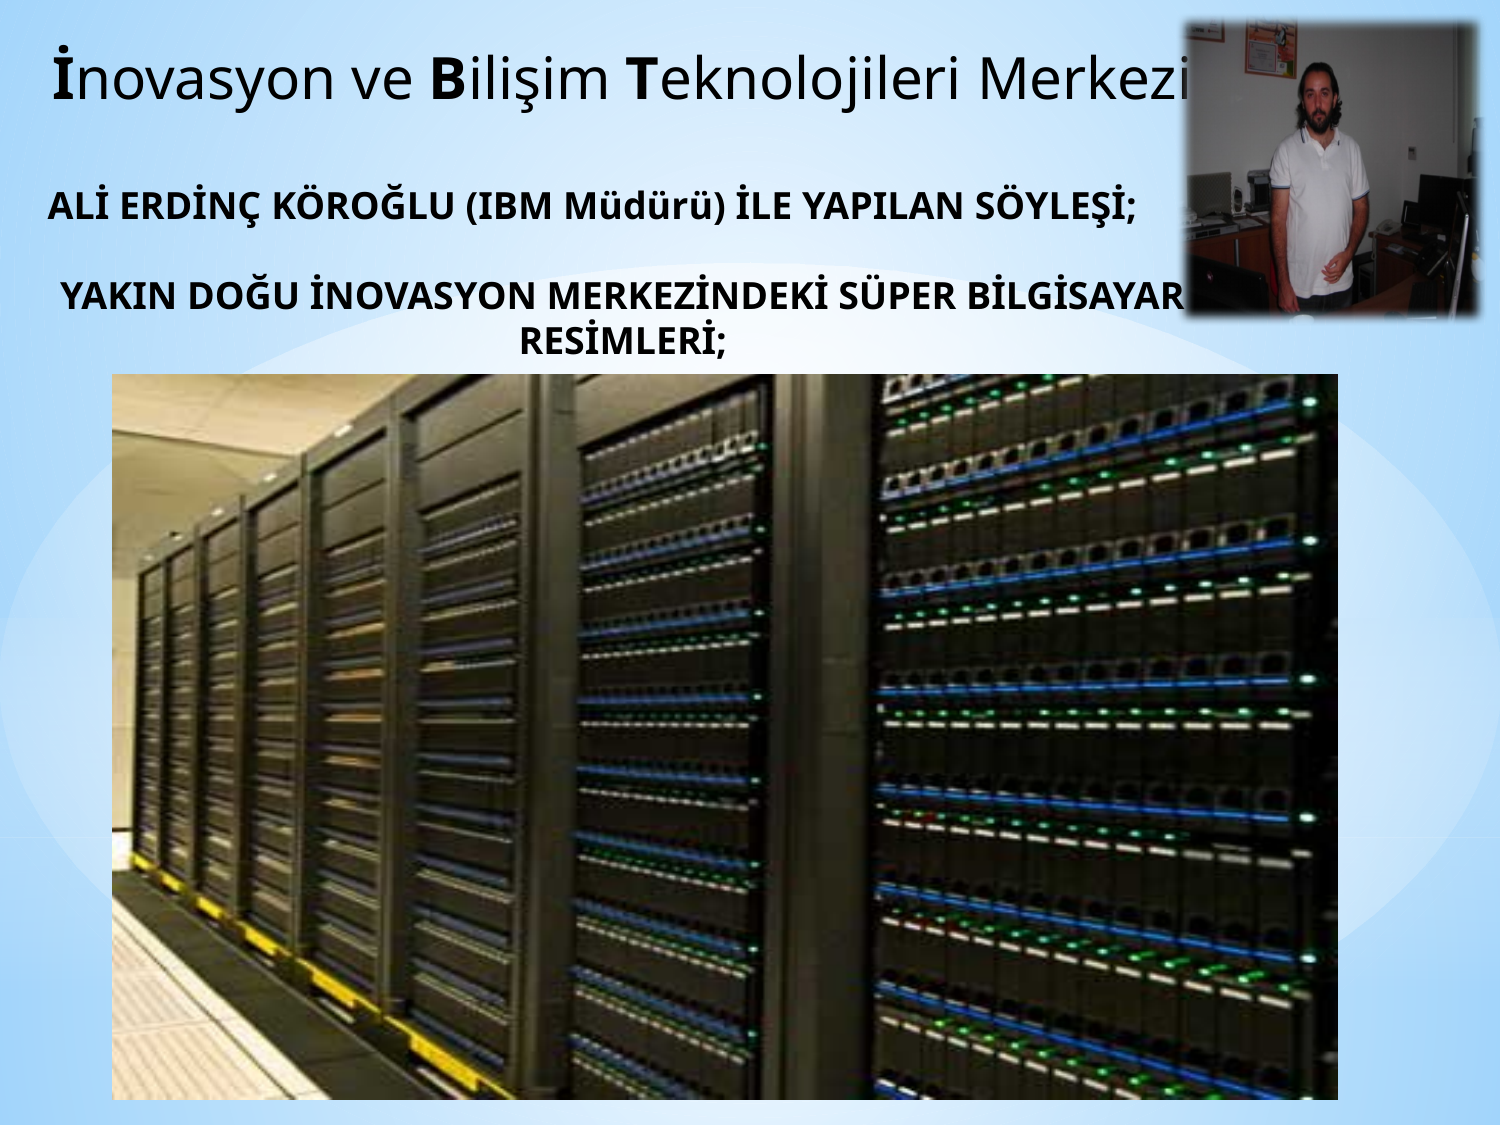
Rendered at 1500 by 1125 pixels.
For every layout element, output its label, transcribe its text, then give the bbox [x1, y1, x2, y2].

picture [1174, 12, 1488, 327]
text_box İnovasyon ve Bilişim Teknolojileri Merkezi [37, 34, 1168, 120]
picture [112, 374, 1338, 1101]
text_box ALİ ERDİNÇ KÖROĞLU (IBM Müdürü) İLE YAPILAN SÖYLEŞİ; YAKIN DOĞU İNOVASYON MERKEZİNDEKİ SÜPER BİLGİSAYAR RESİMLERİ; [32, 174, 1213, 415]
